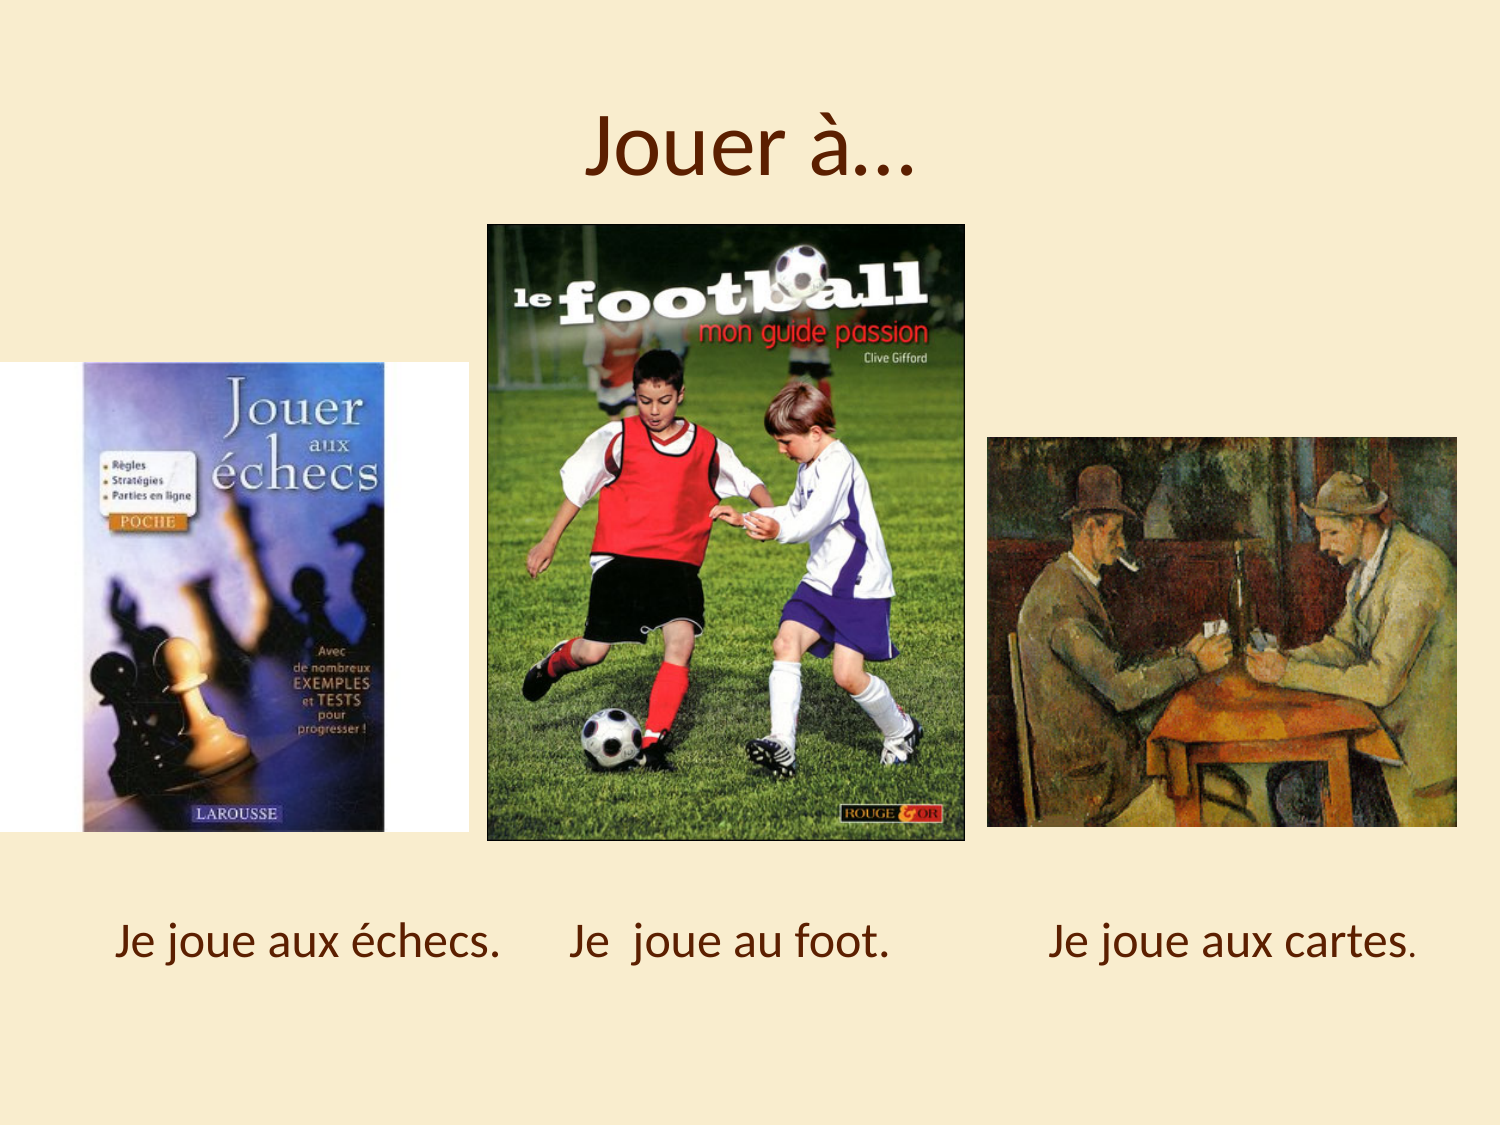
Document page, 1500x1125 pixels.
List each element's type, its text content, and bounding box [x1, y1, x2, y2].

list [0, 362, 469, 832]
title Jouer à… [75, 45, 1425, 233]
picture [987, 437, 1457, 827]
text_box Je joue aux échecs. Je joue au foot. Je joue aux cartes. [99, 899, 1500, 975]
picture [487, 224, 965, 841]
